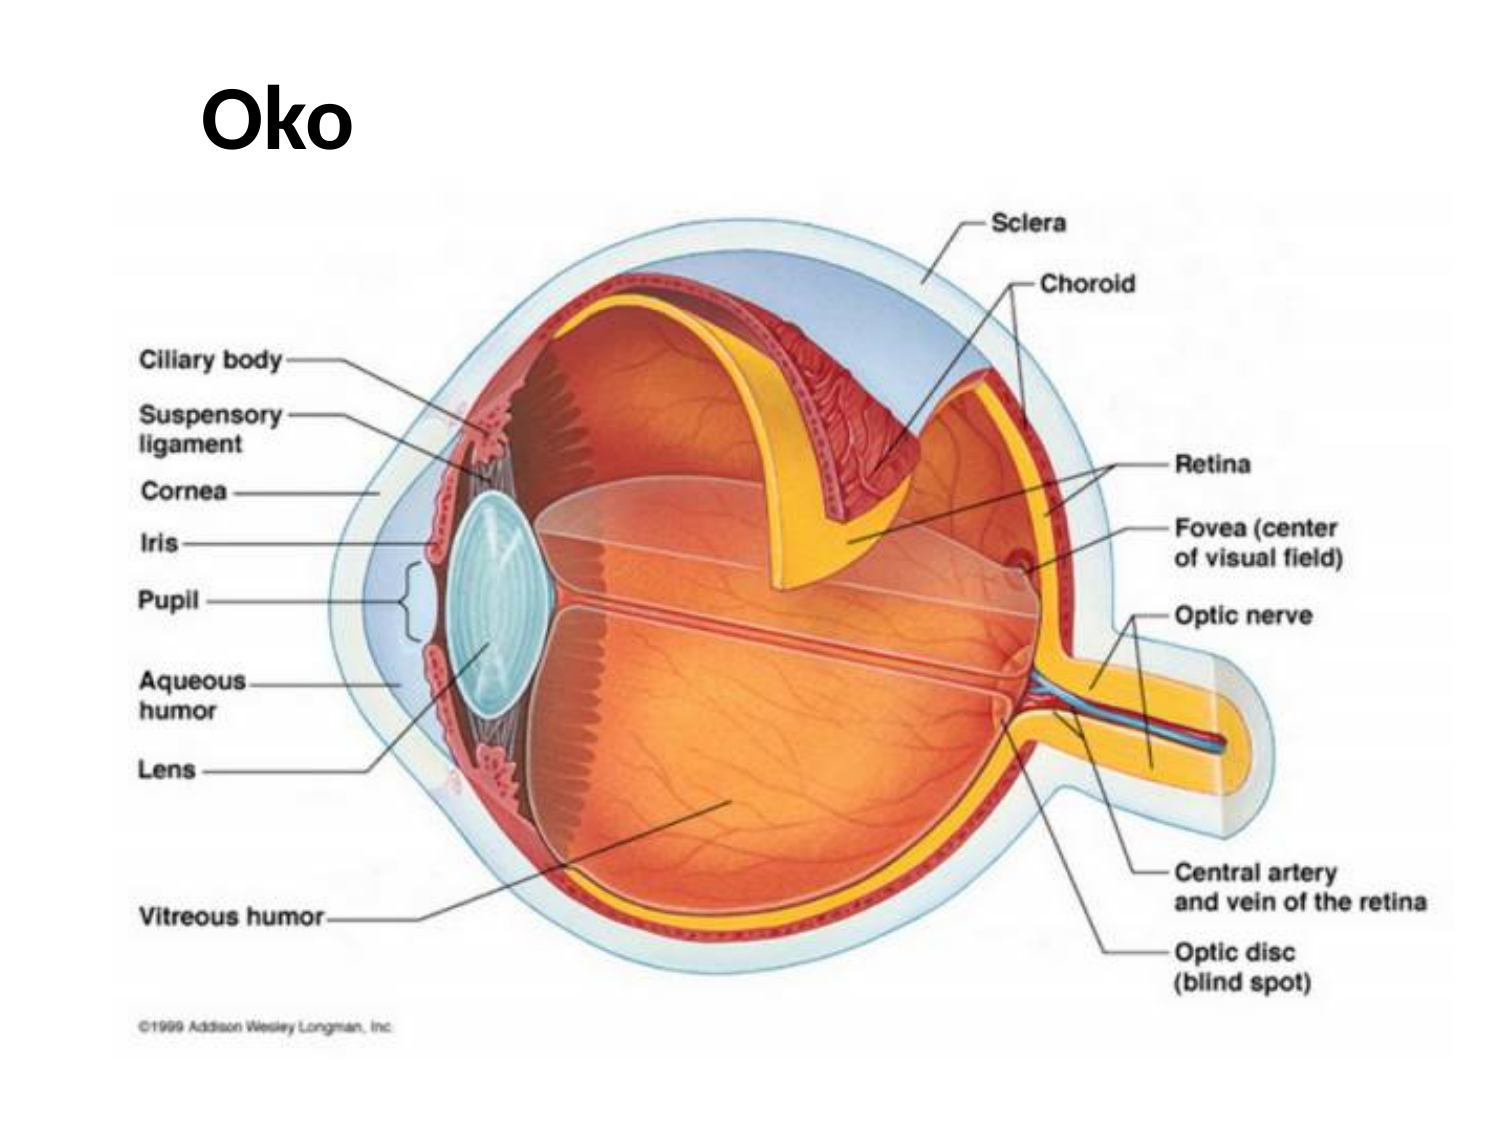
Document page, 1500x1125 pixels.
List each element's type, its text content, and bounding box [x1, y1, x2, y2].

picture [111, 176, 1454, 1059]
title Oko [123, 19, 433, 174]
